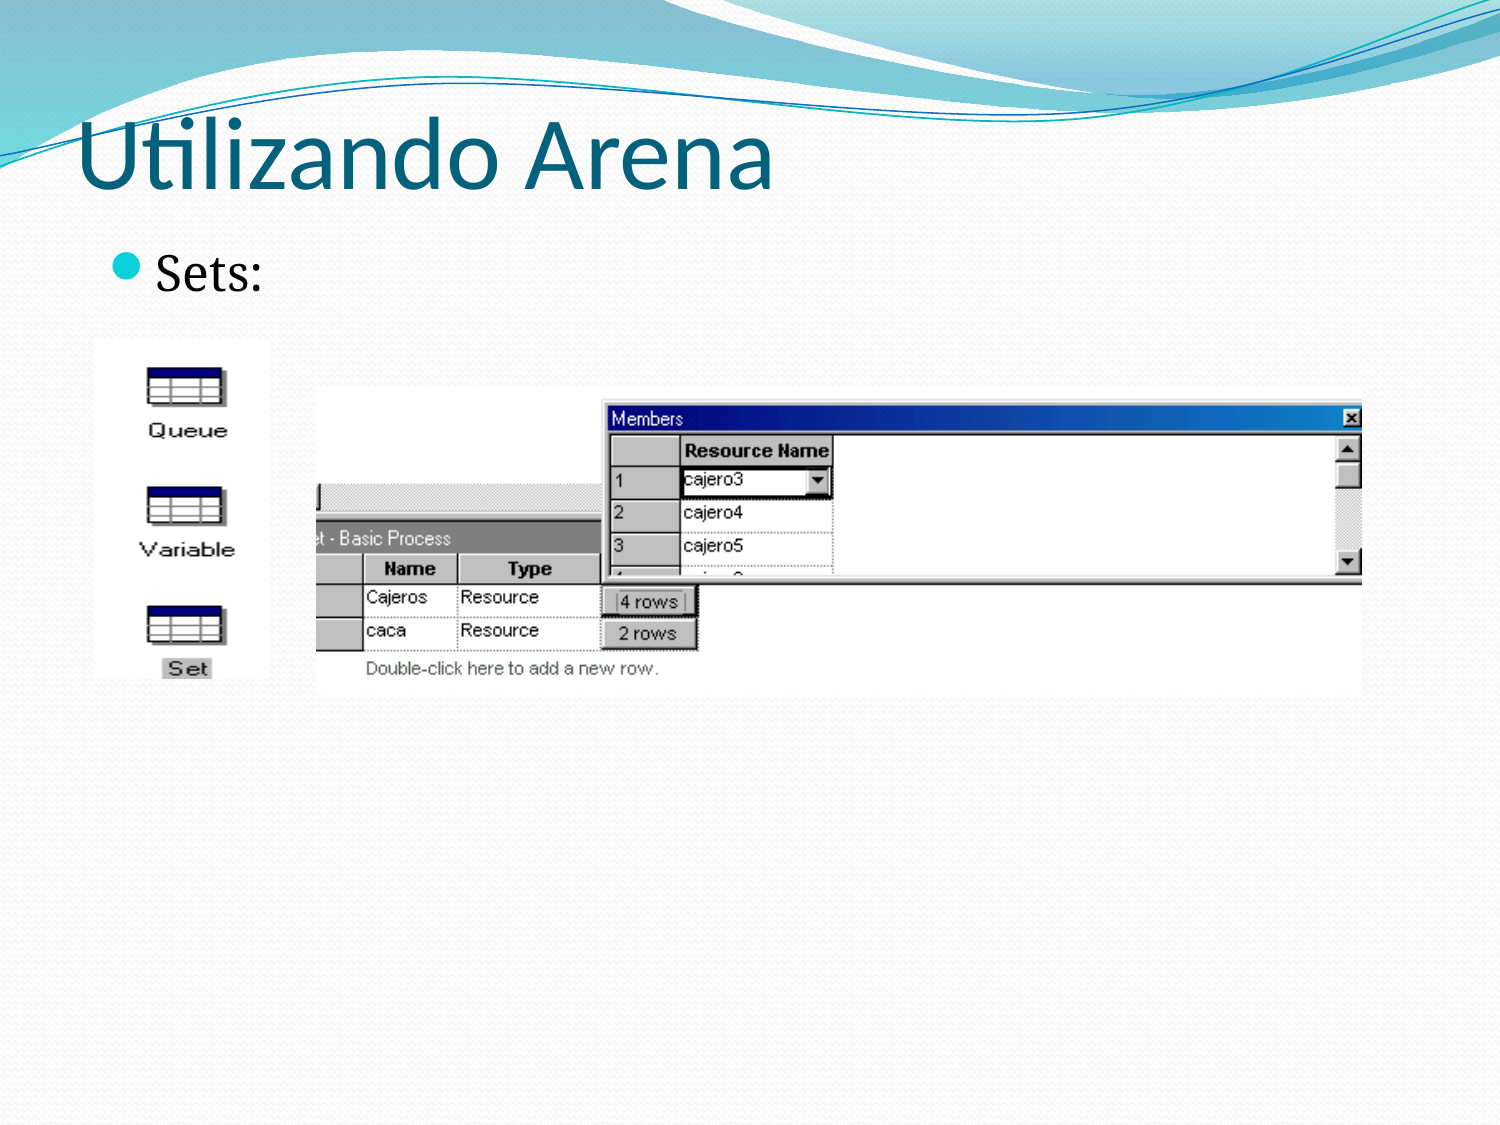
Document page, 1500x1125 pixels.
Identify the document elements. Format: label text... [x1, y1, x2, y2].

text_box Utilizando Arena [74, 70, 1425, 211]
list Sets: [93, 234, 658, 910]
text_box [93, 339, 270, 680]
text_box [316, 386, 1362, 696]
